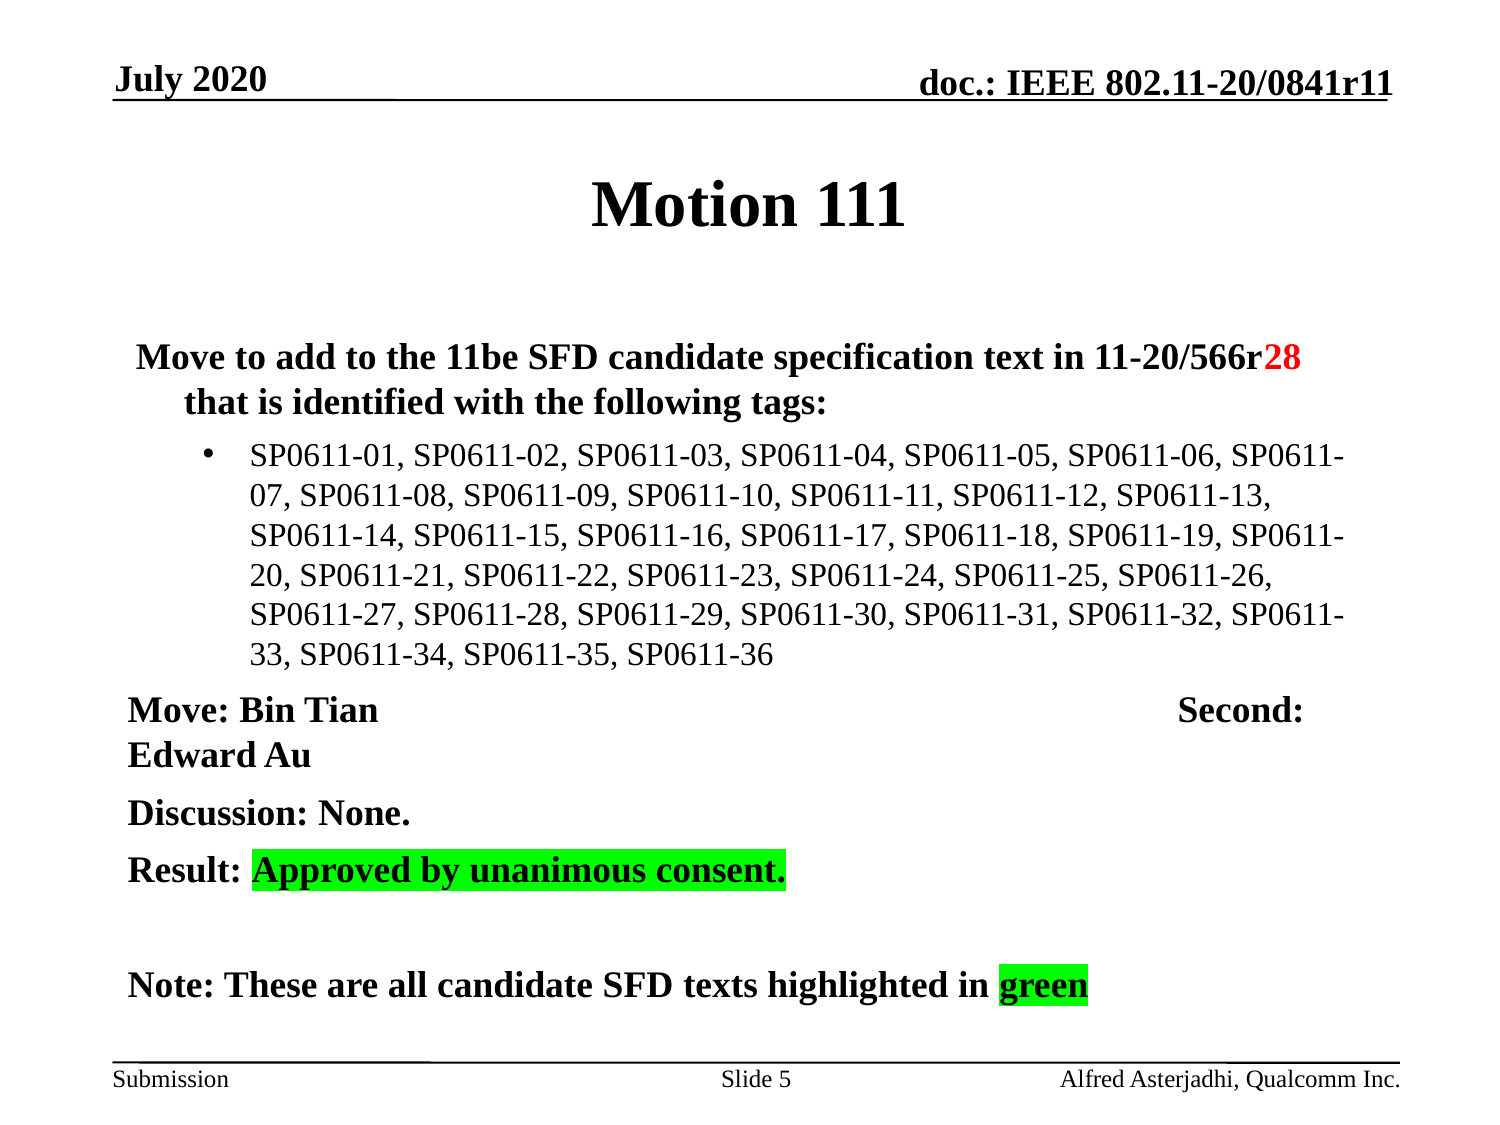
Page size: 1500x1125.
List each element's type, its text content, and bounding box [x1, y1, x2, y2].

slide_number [114, 54, 423, 100]
footer Alfred Asterjadhi, Qualcomm Inc. [878, 1061, 1402, 1093]
title Motion 111 [112, 112, 1388, 288]
list Move to add to the 11be SFD candidate specification text in 11-20/566r28 that is identified with the following tags: SP0611-01, SP0611-02, SP0611-03, SP0611-04, SP0611-05, SP0611-06, SP0611-07, SP0611-08, SP0611-09, SP0611-10, SP0611-11, SP0611-12, SP0611-13, SP0611-14, SP0611-15, SP0611-16, SP0611-17, SP0611-18, SP0611-19, SP0611-20, SP0611-21, SP0611-22, SP0611-23, SP0611-24, SP0611-25, SP0611-26, SP0611-27, SP0611-28, SP0611-29, SP0611-30, SP0611-31, SP0611-32, SP0611-33, SP0611-34, SP0611-35, SP0611-36 Move: Bin Tian Second: Edward Au Discussion: None. Result: Approved by unanimous consent. Note: These are all candidate SFD texts highlighted in green [112, 324, 1388, 1000]
slide_number Slide 5 [712, 1061, 800, 1123]
